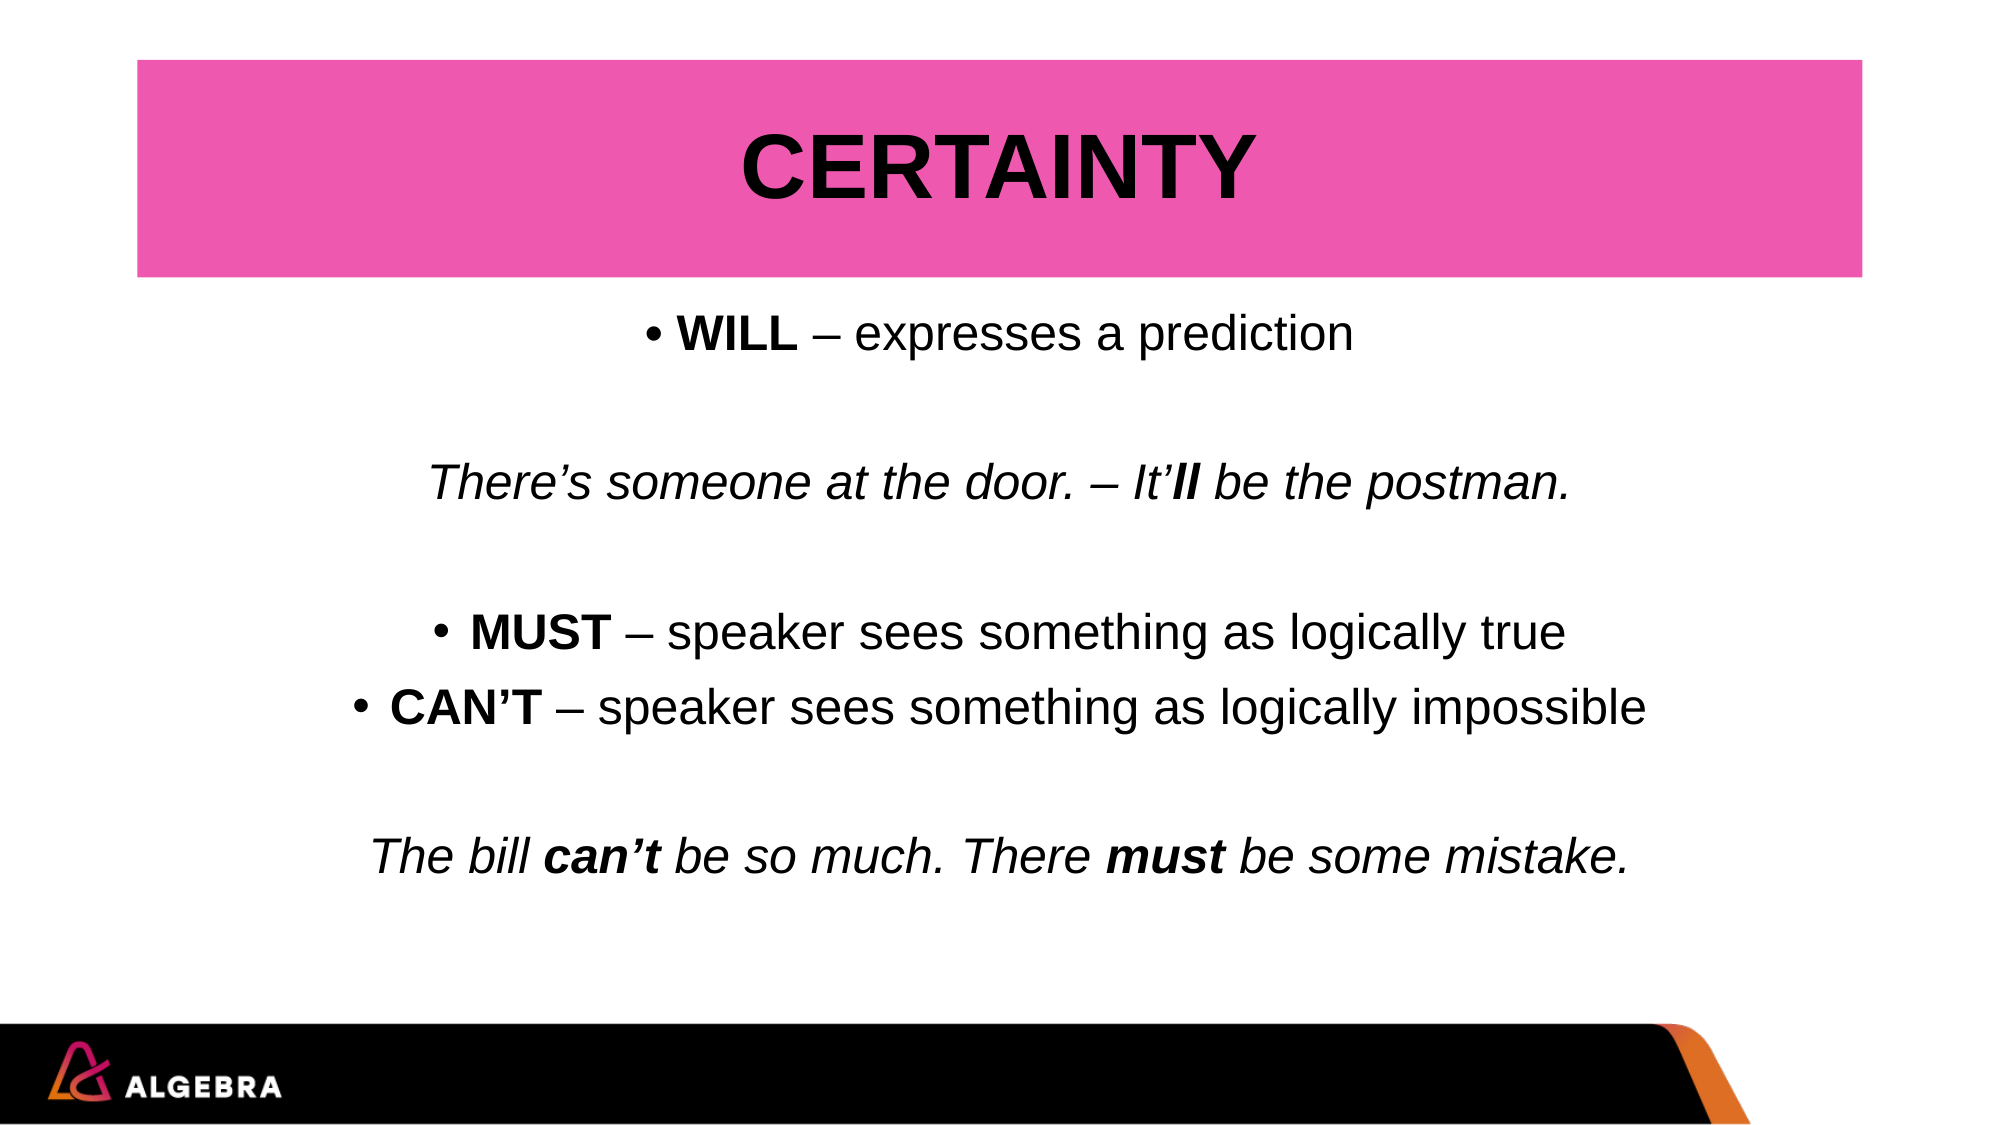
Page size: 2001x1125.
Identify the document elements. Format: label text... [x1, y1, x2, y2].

picture [0, 1023, 1958, 1125]
title CERTAINTY [137, 59, 1863, 278]
list • WILL – expresses a prediction There’s someone at the door. – It’ll be the postman. MUST – speaker sees something as logically true CAN’T – speaker sees something as logically impossible The bill can’t be so much. There must be some mistake. [137, 299, 1863, 1014]
